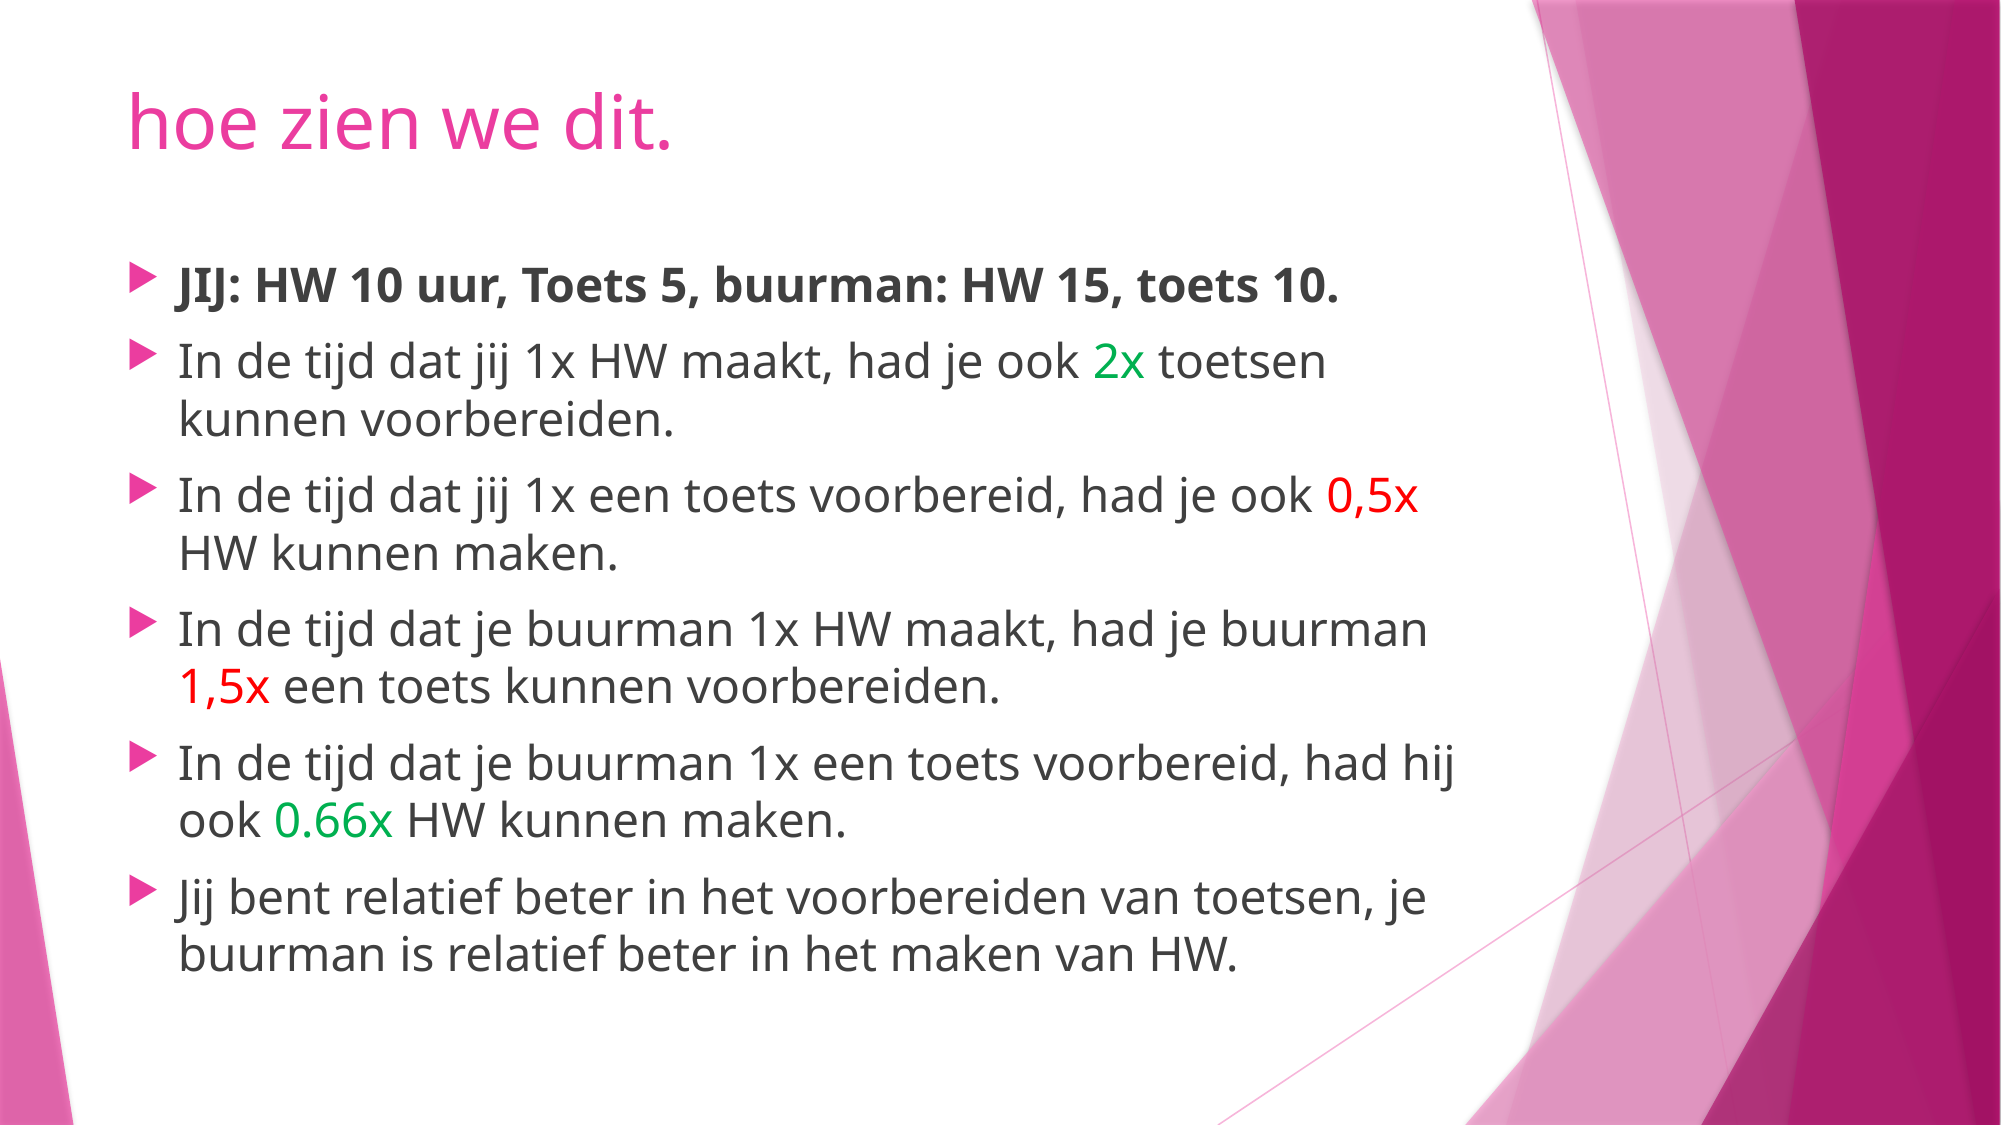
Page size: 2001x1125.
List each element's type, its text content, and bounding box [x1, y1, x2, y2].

title hoe zien we dit. [111, 67, 1522, 246]
list JIJ: HW 10 uur, Toets 5, buurman: HW 15, toets 10. In de tijd dat jij 1x HW maakt, had je ook 2x toetsen kunnen voorbereiden. In de tijd dat jij 1x een toets voorbereid, had je ook 0,5x HW kunnen maken. In de tijd dat je buurman 1x HW maakt, had je buurman 1,5x een toets kunnen voorbereiden. In de tijd dat je buurman 1x een toets voorbereid, had hij ook 0.66x HW kunnen maken. Jij bent relatief beter in het voorbereiden van toetsen, je buurman is relatief beter in het maken van HW. [111, 246, 1522, 992]
